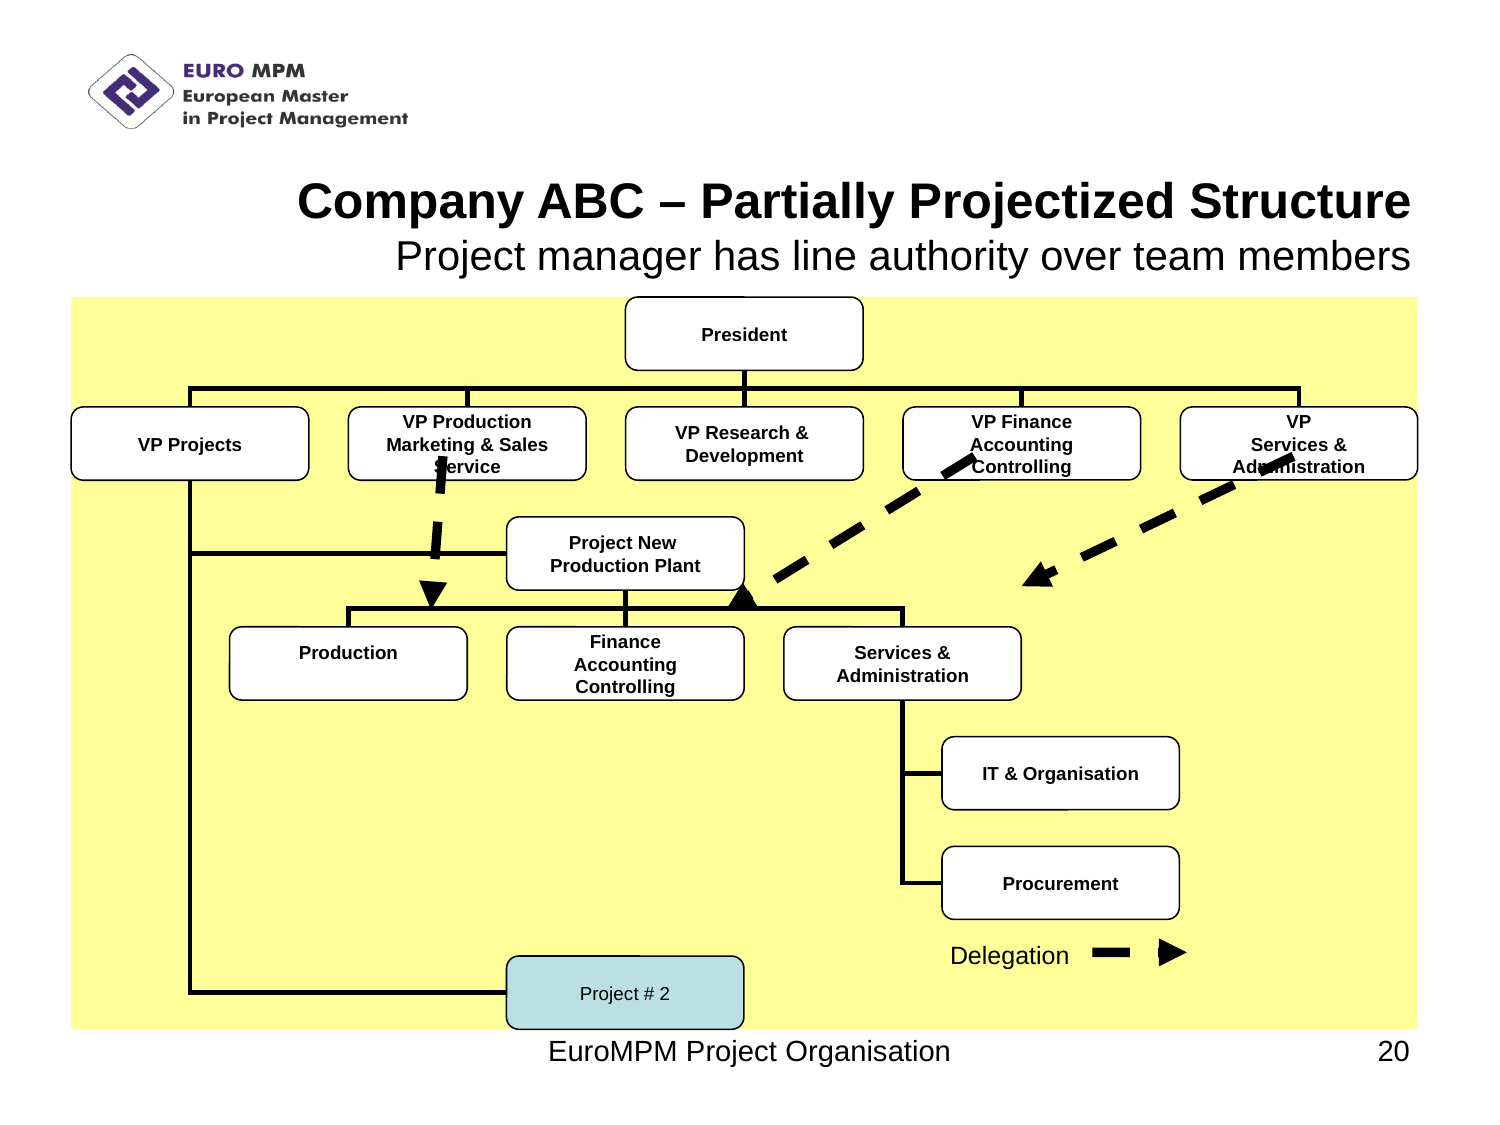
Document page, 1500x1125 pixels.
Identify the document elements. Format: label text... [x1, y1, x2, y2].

slide_number 20 [1074, 1024, 1426, 1103]
picture [88, 54, 408, 129]
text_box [70, 296, 1418, 1030]
footer EuroMPM Project Organisation [512, 1038, 988, 1103]
title Company ABC – Partially Projectized Structure Project manager has line authority over team members [76, 160, 1427, 240]
